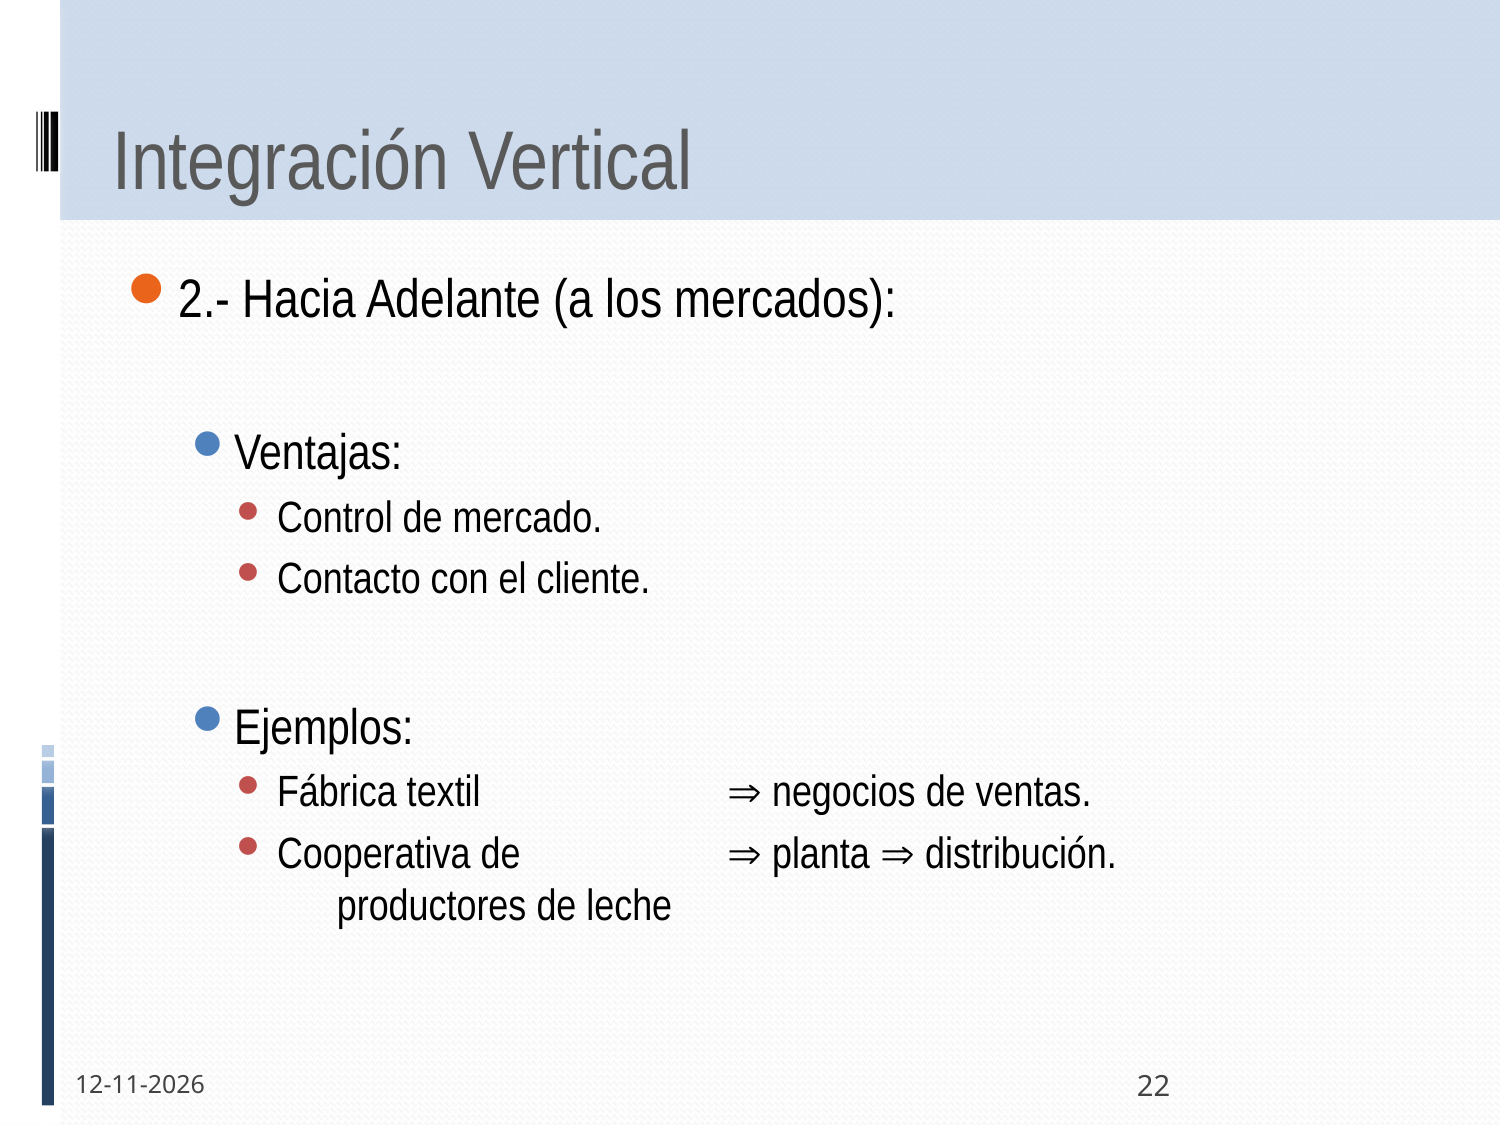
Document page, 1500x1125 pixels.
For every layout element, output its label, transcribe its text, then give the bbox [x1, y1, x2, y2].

slide_number 22 [1045, 1046, 1171, 1107]
list 2.- Hacia Adelante (a los mercados): Ventajas: Control de mercado. Contacto con el cliente. Ejemplos: Fábrica textil  negocios de ventas. Cooperativa de  planta  distribución. productores de leche [111, 255, 1436, 1038]
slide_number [75, 1042, 243, 1103]
title Integración Vertical [111, 18, 1436, 207]
